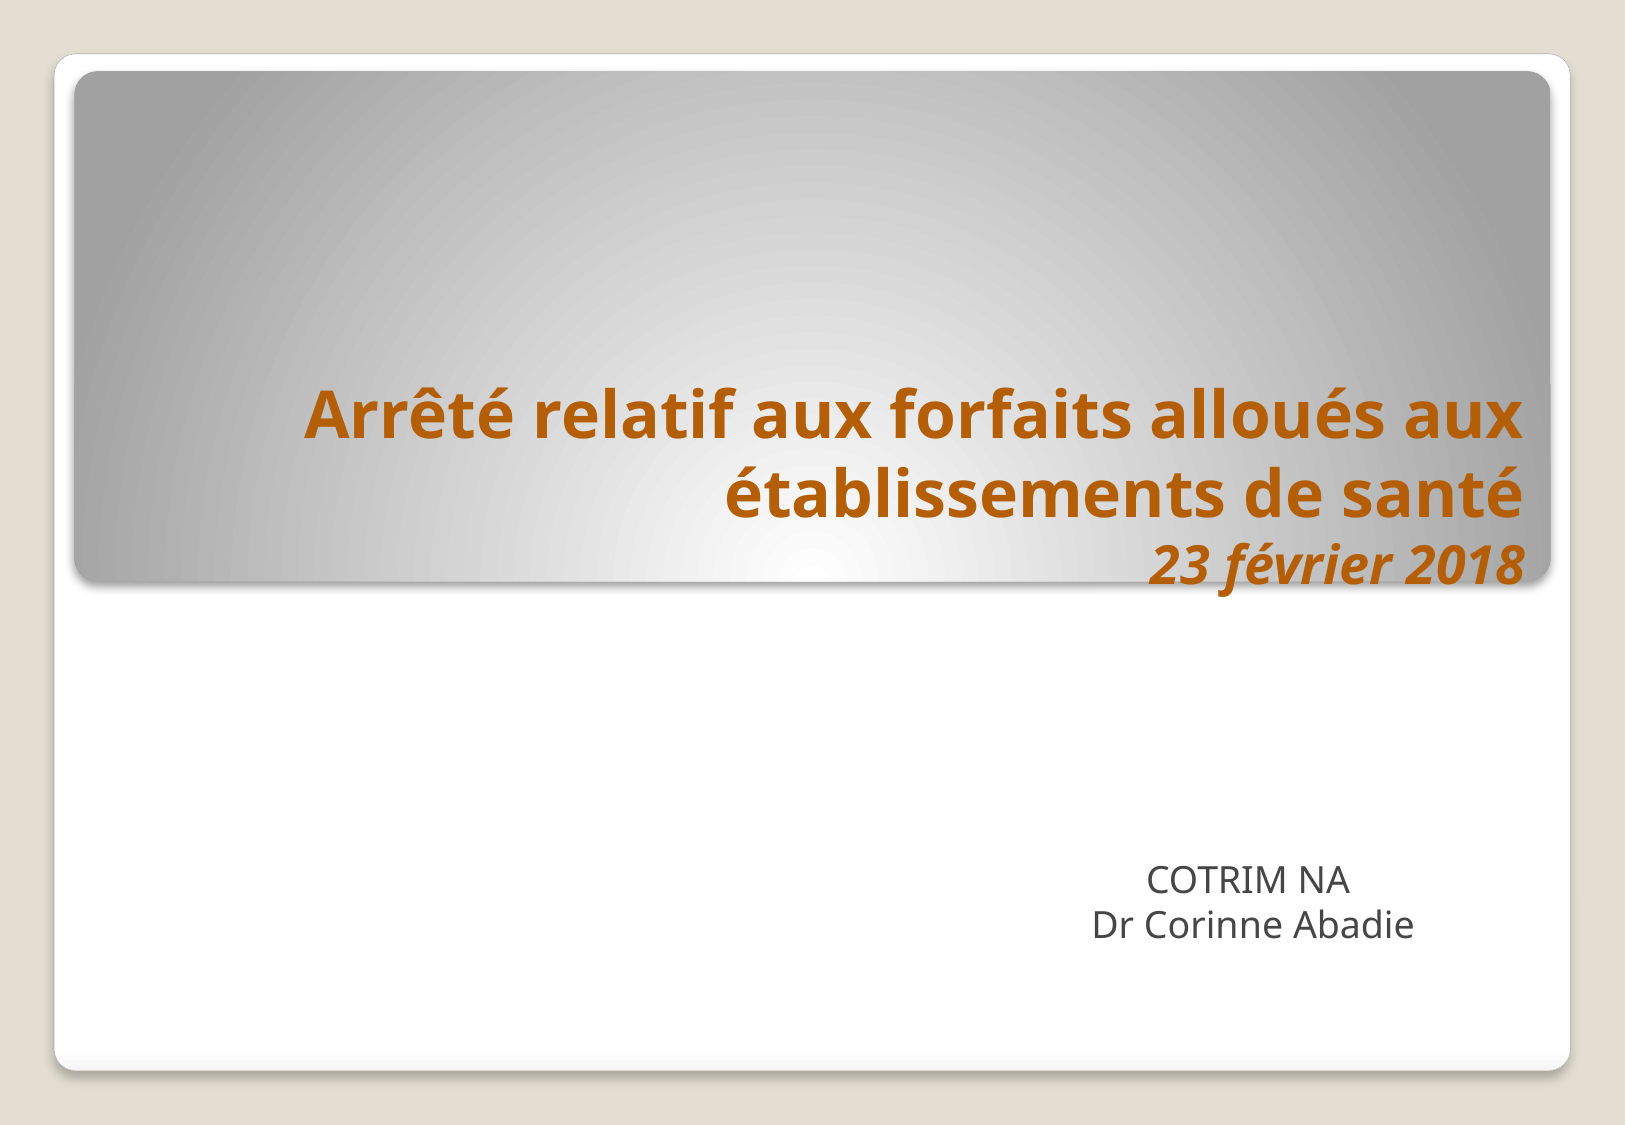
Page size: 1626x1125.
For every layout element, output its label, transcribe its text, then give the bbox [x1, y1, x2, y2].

subtitle COTRIM NA Dr Corinne Abadie [895, 834, 1581, 977]
title Arrêté relatif aux forfaits alloués aux établissements de santé 23 février 2018 [221, 361, 1534, 603]
